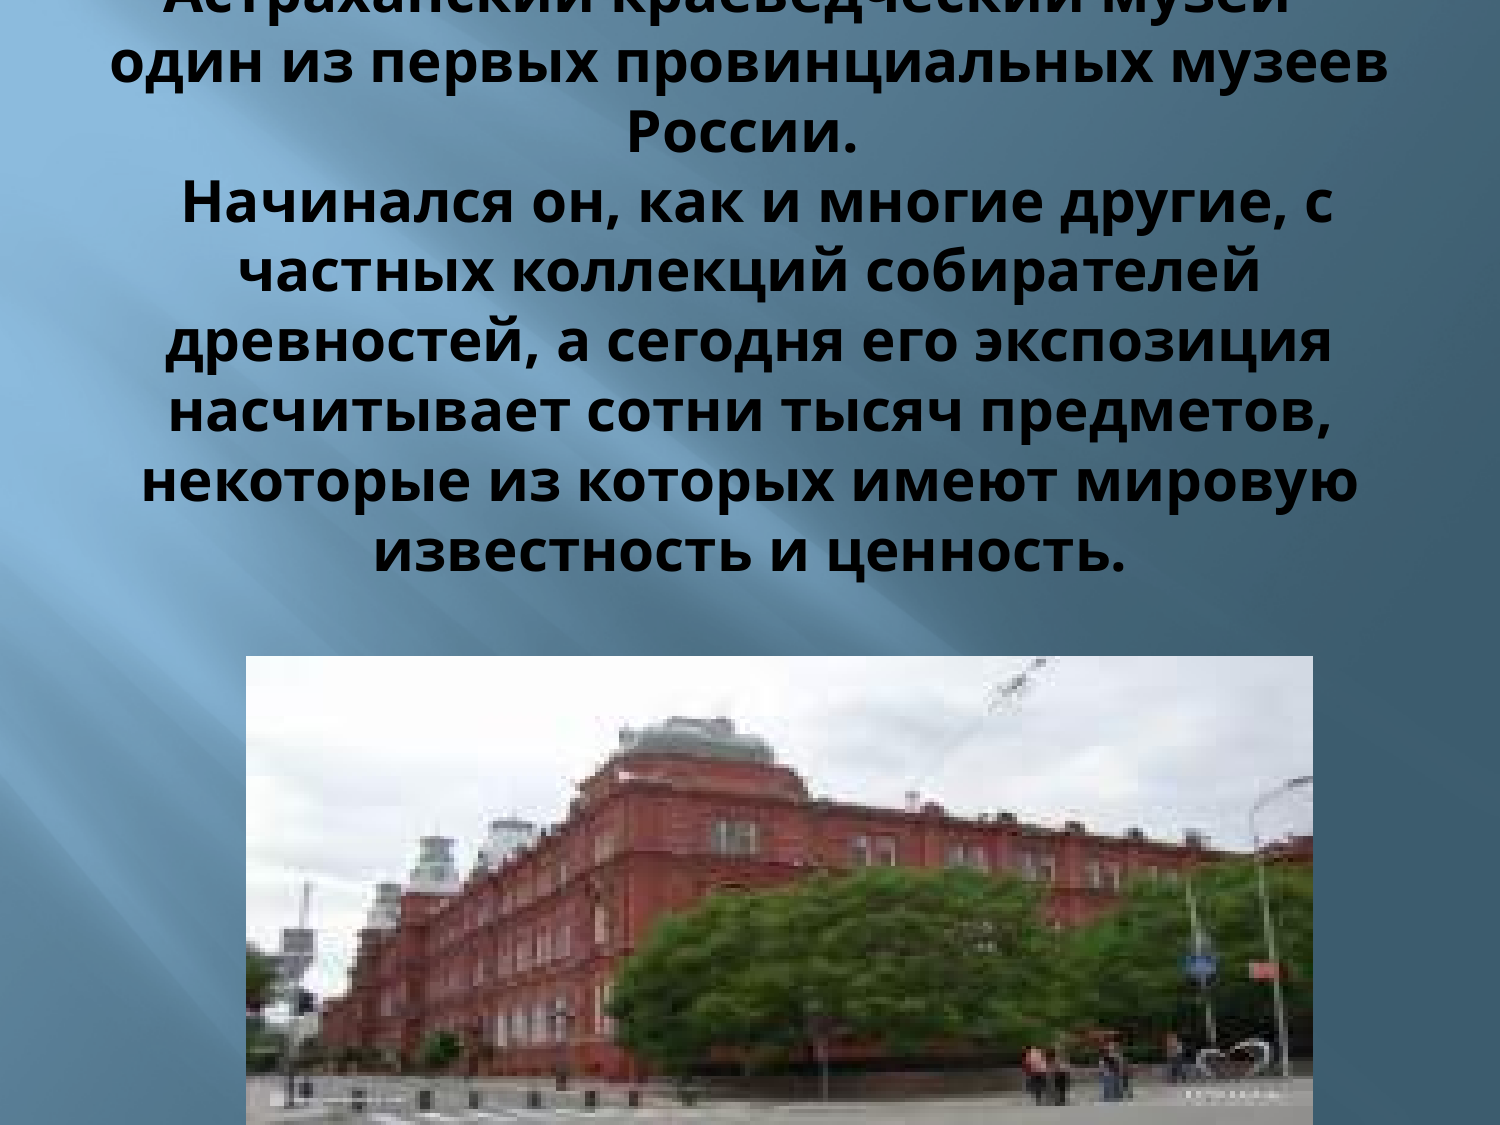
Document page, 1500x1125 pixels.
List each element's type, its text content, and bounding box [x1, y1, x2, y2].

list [245, 656, 1313, 1125]
title Астраханский краеведческий музей – один из первых провинциальных музеев России. Начинался он, как и многие другие, с частных коллекций собирателей древностей, а сегодня его экспозиция насчитывает сотни тысяч предметов, некоторые из которых имеют мировую известность и ценность. [75, 45, 1425, 493]
